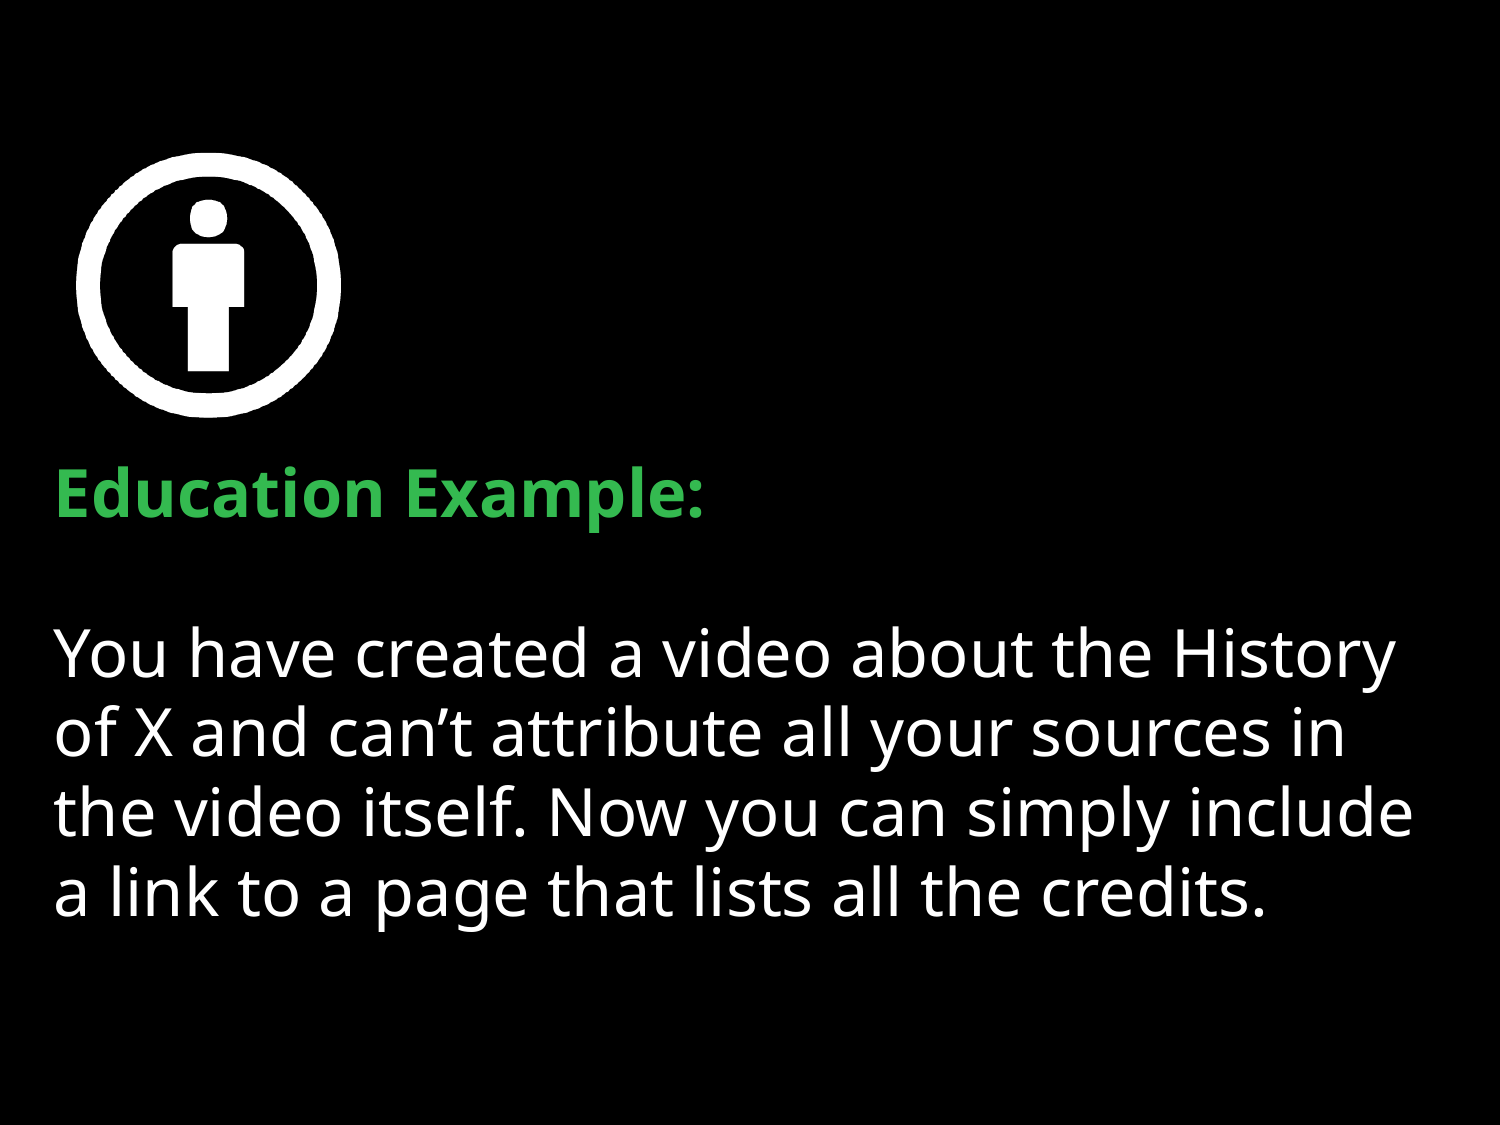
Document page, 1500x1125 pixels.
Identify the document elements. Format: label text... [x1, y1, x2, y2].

picture [49, 128, 367, 447]
text_box Education Example: You have created a video about the History of X and can’t attribute all your sources in the video itself. Now you can simply include a link to a page that lists all the credits. [49, 446, 1450, 949]
